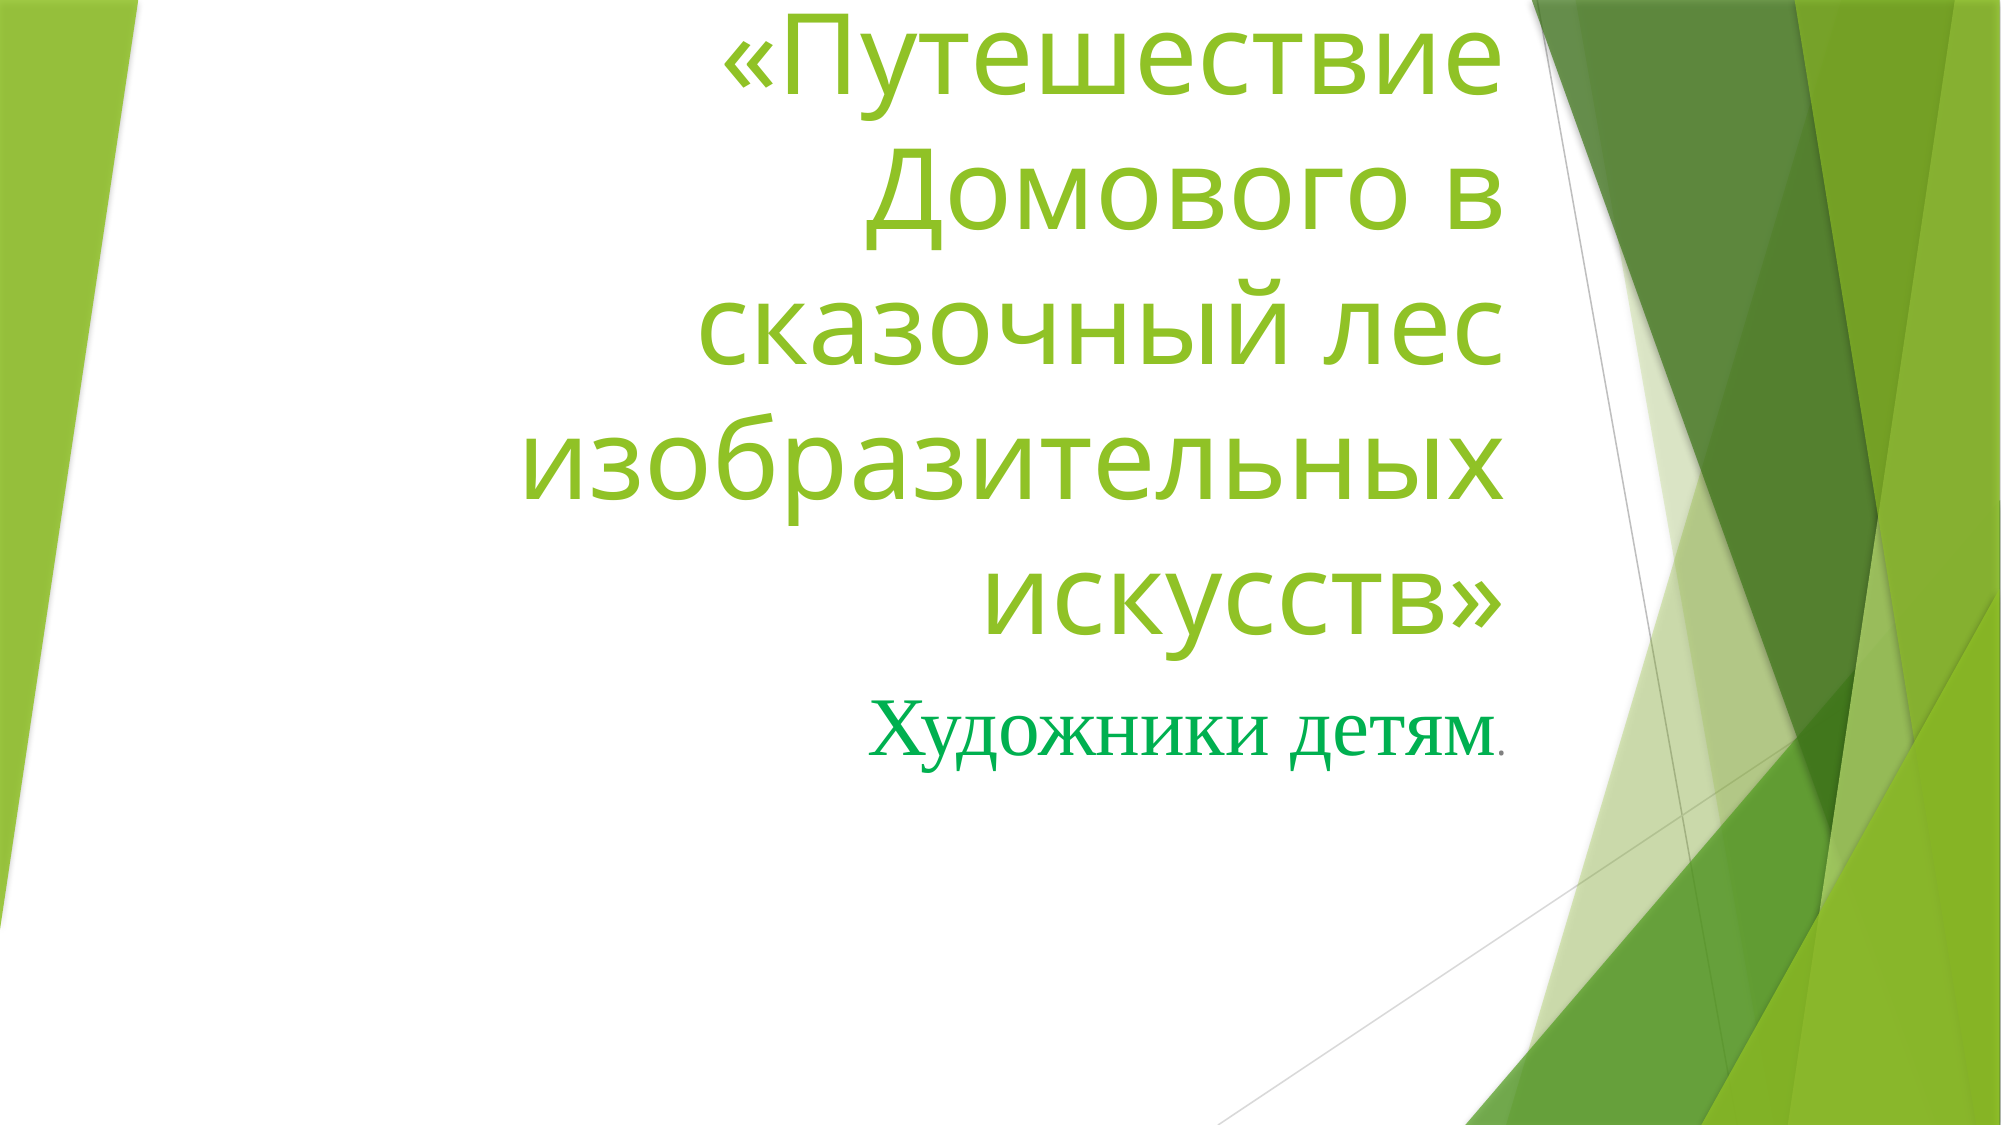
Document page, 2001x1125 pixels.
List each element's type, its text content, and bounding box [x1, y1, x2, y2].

subtitle Художники детям. [247, 664, 1522, 845]
title «Путешествие Домового в сказочный лес изобразительных искусств» [247, 394, 1522, 664]
